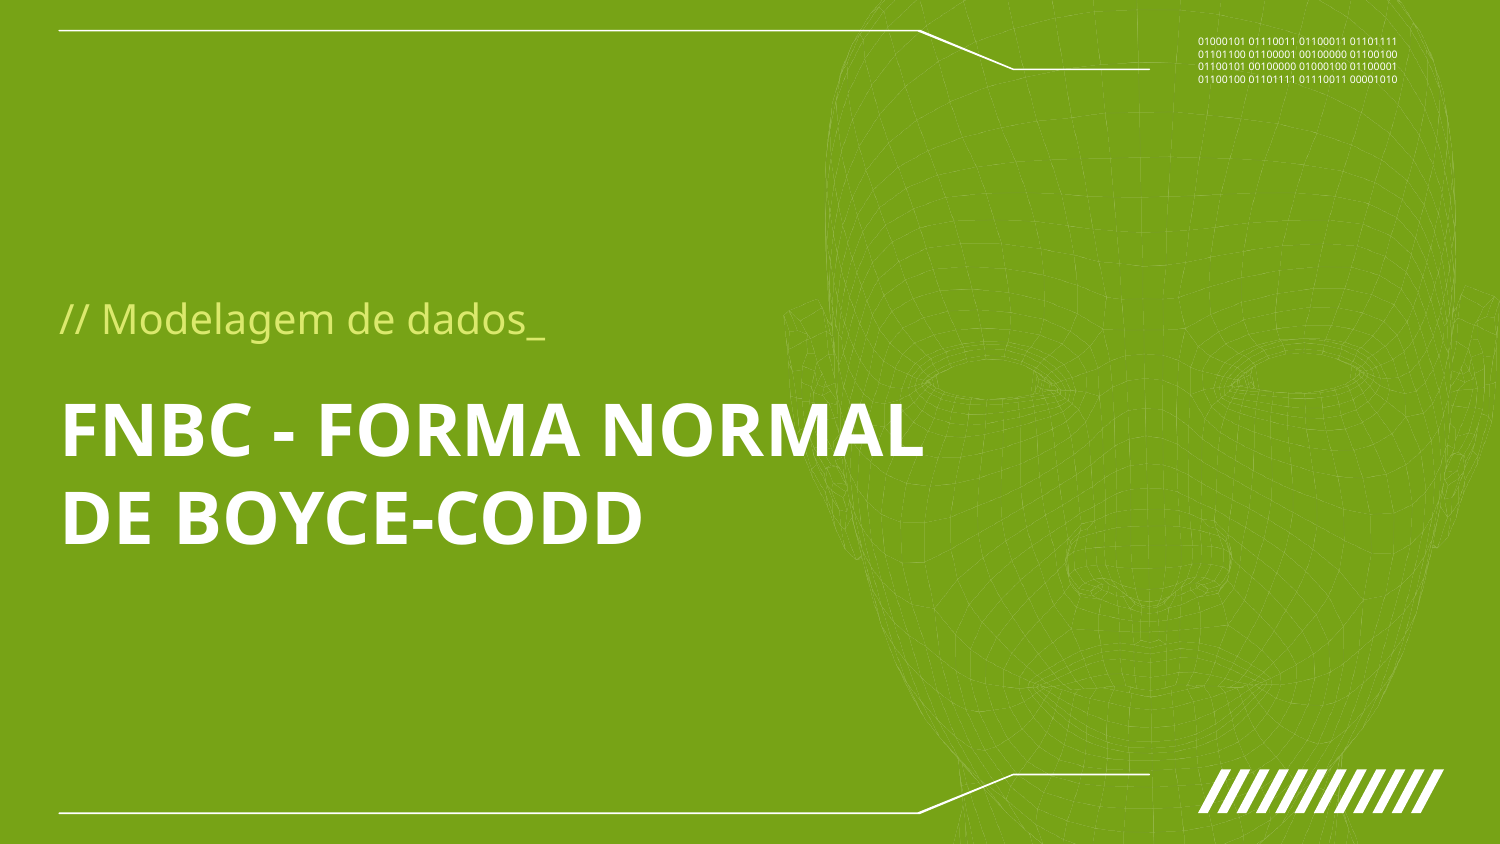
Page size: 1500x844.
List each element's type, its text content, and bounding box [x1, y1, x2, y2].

title FNBC - FORMA NORMAL DE BOYCE-CODD [59, 368, 1127, 574]
text_box // Modelagem de dados_ [59, 277, 971, 358]
